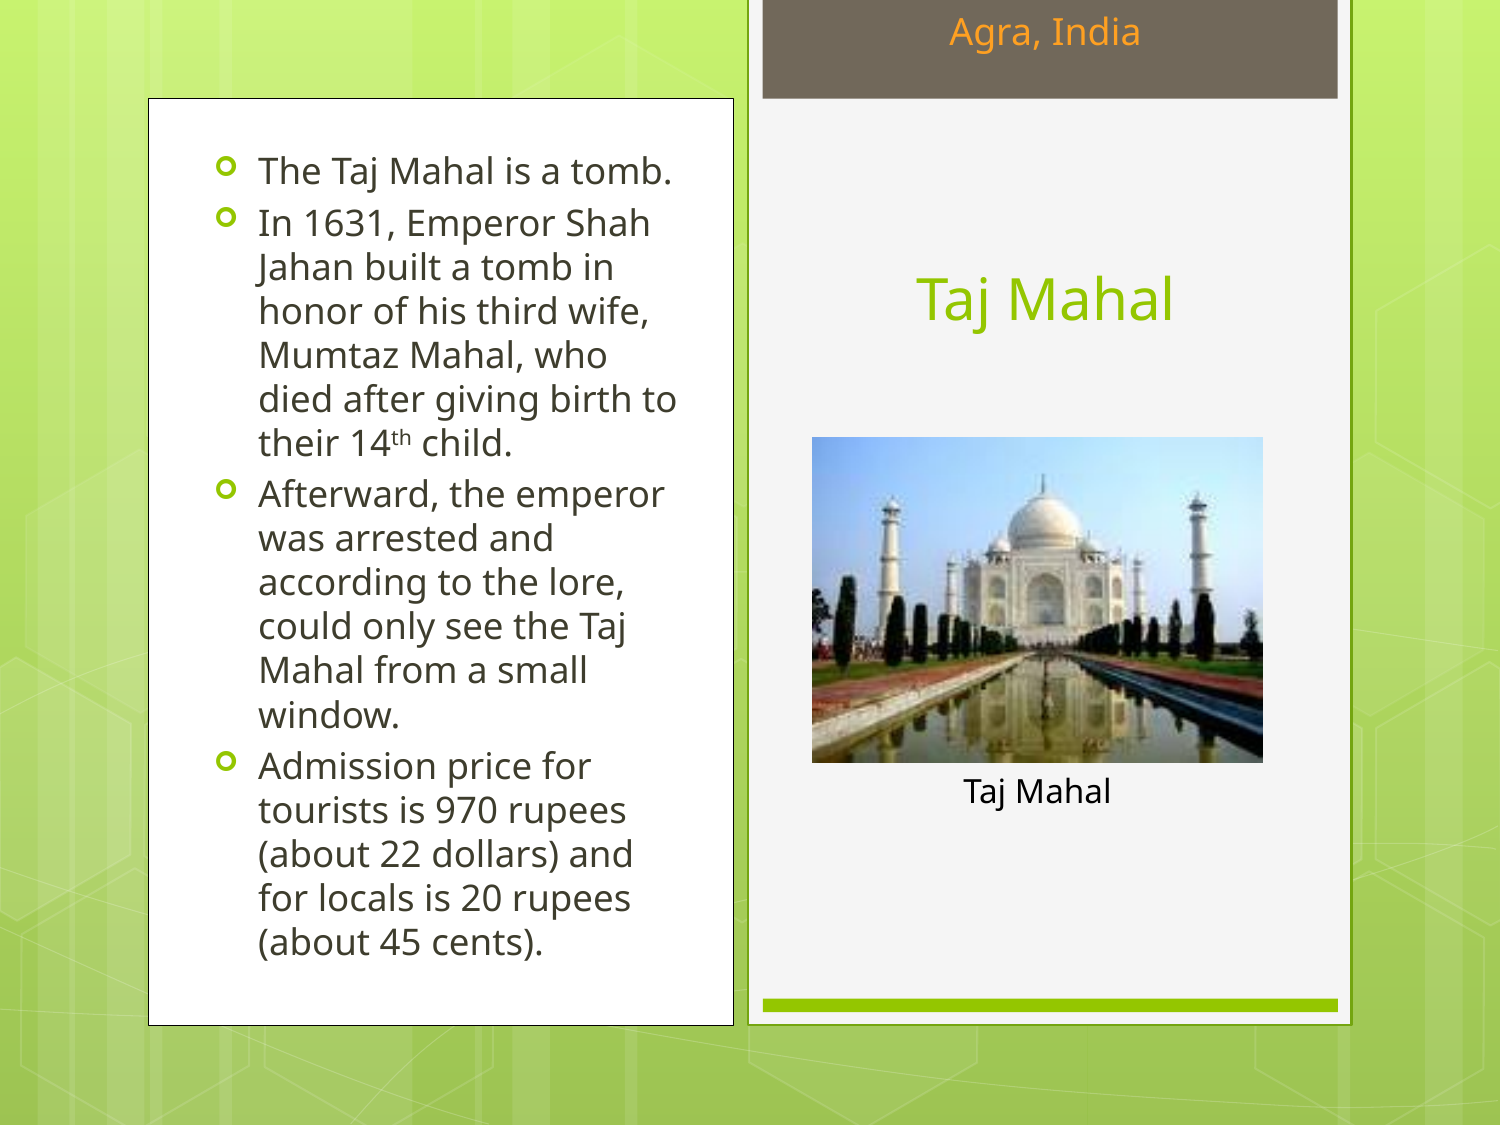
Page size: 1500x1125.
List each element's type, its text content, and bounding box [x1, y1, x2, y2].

picture [812, 437, 1263, 763]
title Taj Mahal [774, 99, 1317, 340]
list Agra, India [774, 0, 1317, 72]
text_box Taj Mahal [875, 773, 1200, 818]
list The Taj Mahal is a tomb. In 1631, Emperor Shah Jahan built a tomb in honor of his third wife, Mumtaz Mahal, who died after giving birth to their 14th child. Afterward, the emperor was arrested and according to the lore, could only see the Taj Mahal from a small window. Admission price for tourists is 970 rupees (about 22 dollars) and for locals is 20 rupees (about 45 cents). [187, 140, 695, 986]
